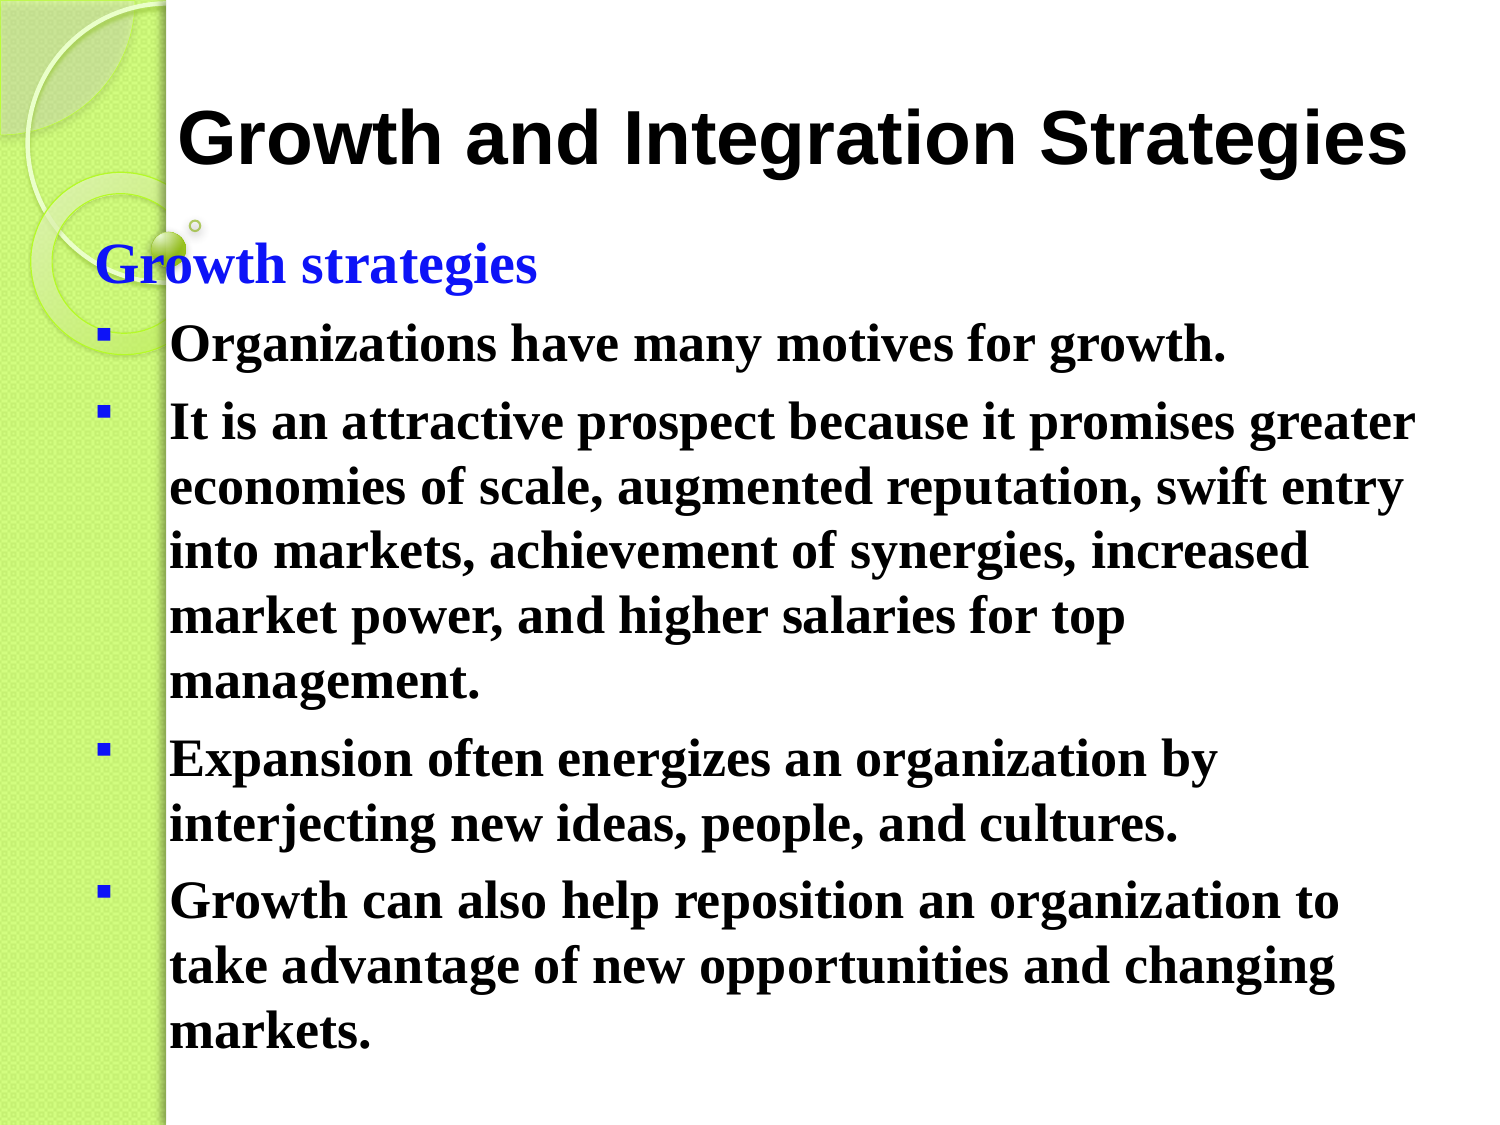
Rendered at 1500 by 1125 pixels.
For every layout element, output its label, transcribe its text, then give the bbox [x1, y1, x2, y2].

subtitle Growth strategies Organizations have many motives for growth. It is an attractive prospect because it promises greater economies of scale, augmented reputation, swift entry into markets, achievement of synergies, increased market power, and higher salaries for top management. Expansion often energizes an organization by interjecting new ideas, people, and cultures. Growth can also help reposition an organization to take advantage of new opportunities and changing markets. [75, 224, 1463, 1075]
title Growth and Integration Strategies [162, 59, 1450, 188]
